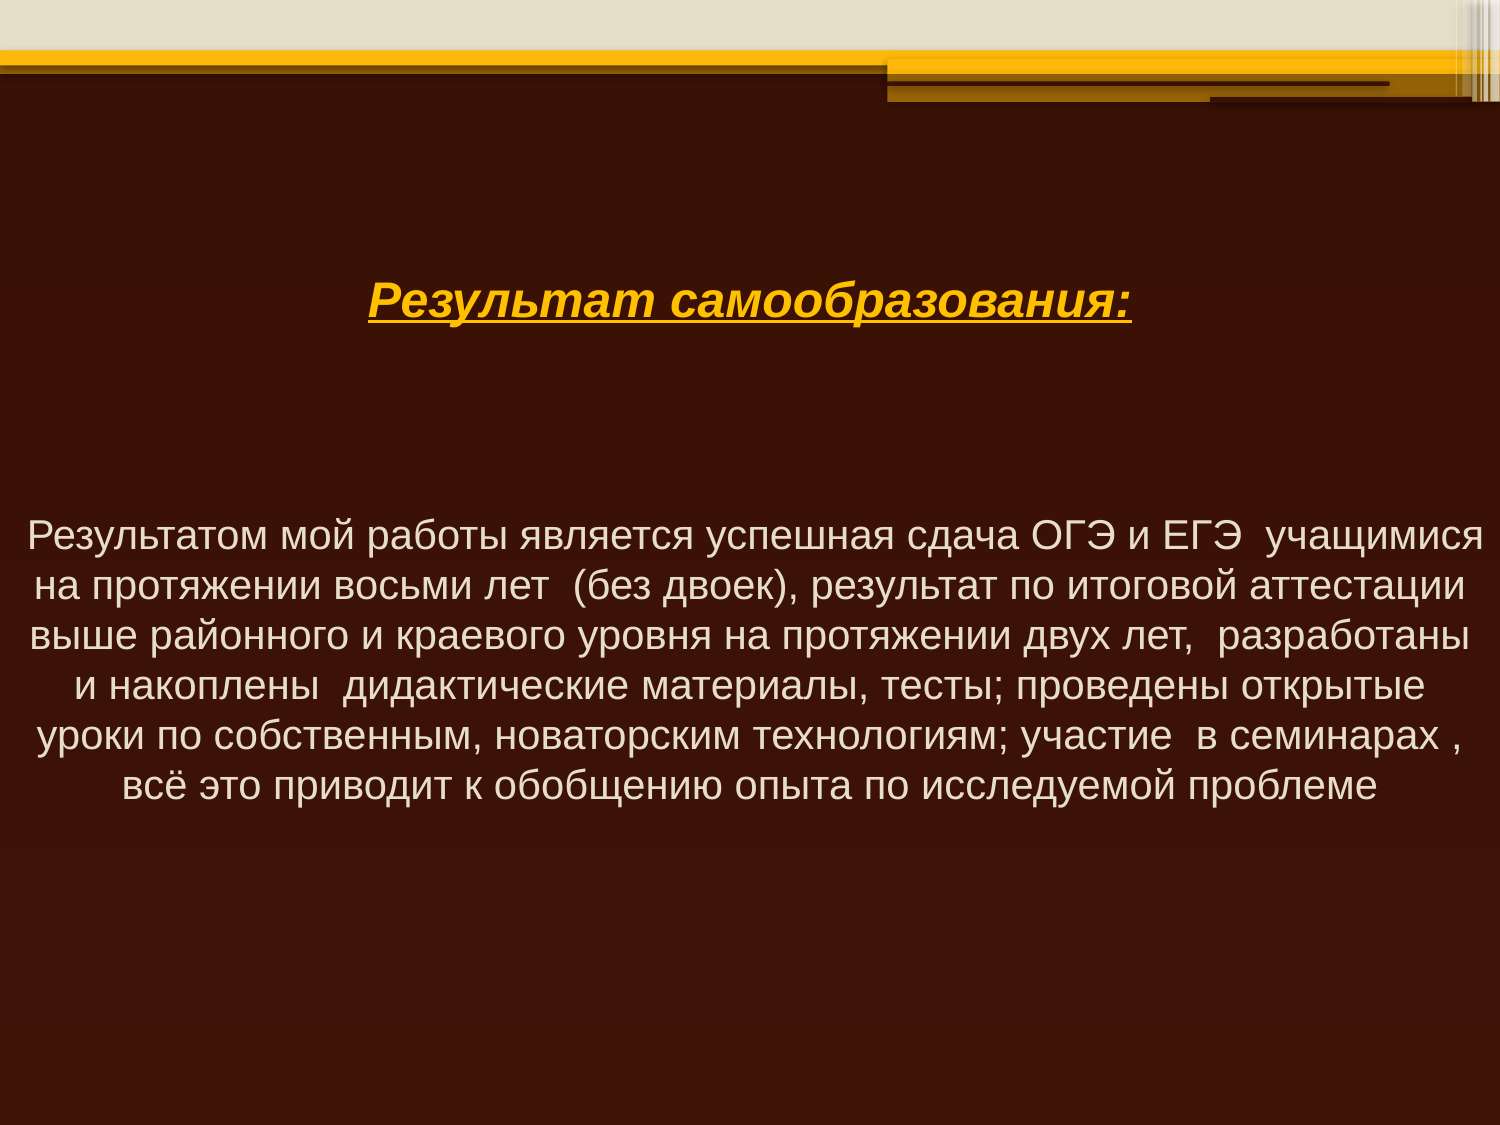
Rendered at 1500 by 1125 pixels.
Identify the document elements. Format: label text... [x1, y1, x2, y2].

title Результат самообразования: Результатом мой работы является успешная сдача ОГЭ и ЕГЭ учащимися на протяжении восьми лет (без двоек), результат по итоговой аттестации выше районного и краевого уровня на протяжении двух лет, разработаны и накоплены дидактические материалы, тесты; проведены открытые уроки по собственным, новаторским технологиям; участие в семинарах , всё это приводит к обобщению опыта по исследуемой проблеме [0, 0, 1500, 1125]
